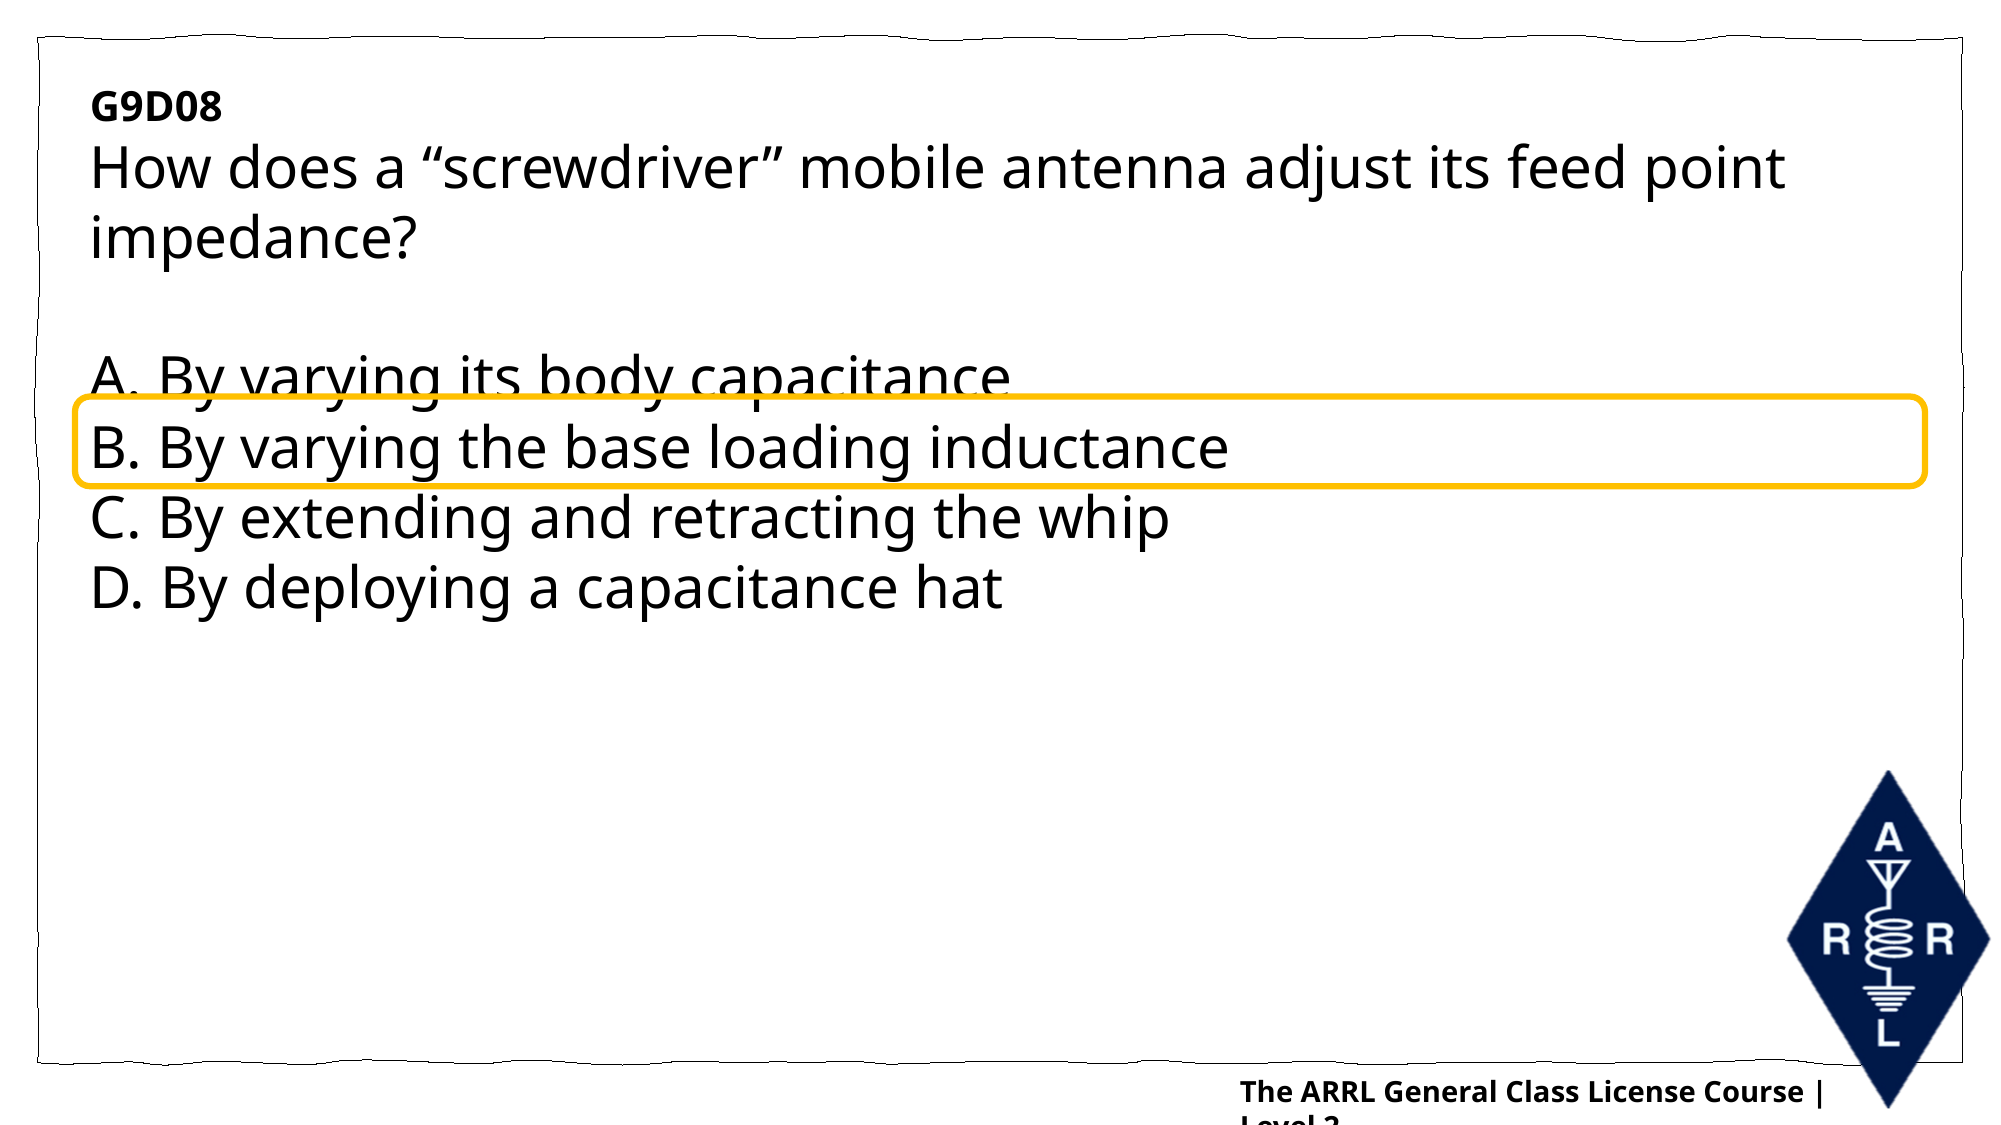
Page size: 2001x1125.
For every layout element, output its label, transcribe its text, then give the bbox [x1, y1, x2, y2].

picture [1773, 752, 1999, 1125]
text_box G9D08 How does a “screwdriver” mobile antenna adjust its feed point impedance? A. By varying its body capacitance B. By varying the base loading inductance C. By extending and retracting the whip D. By deploying a capacitance hat [75, 479, 1850, 628]
text_box [73, 395, 1927, 488]
text_box G9D08 How does a “screwdriver” mobile antenna adjust its feed point impedance? A. By varying its body capacitance B. By varying the base loading inductance C. By extending and retracting the whip D. By deploying a capacitance hat [75, 72, 1850, 403]
